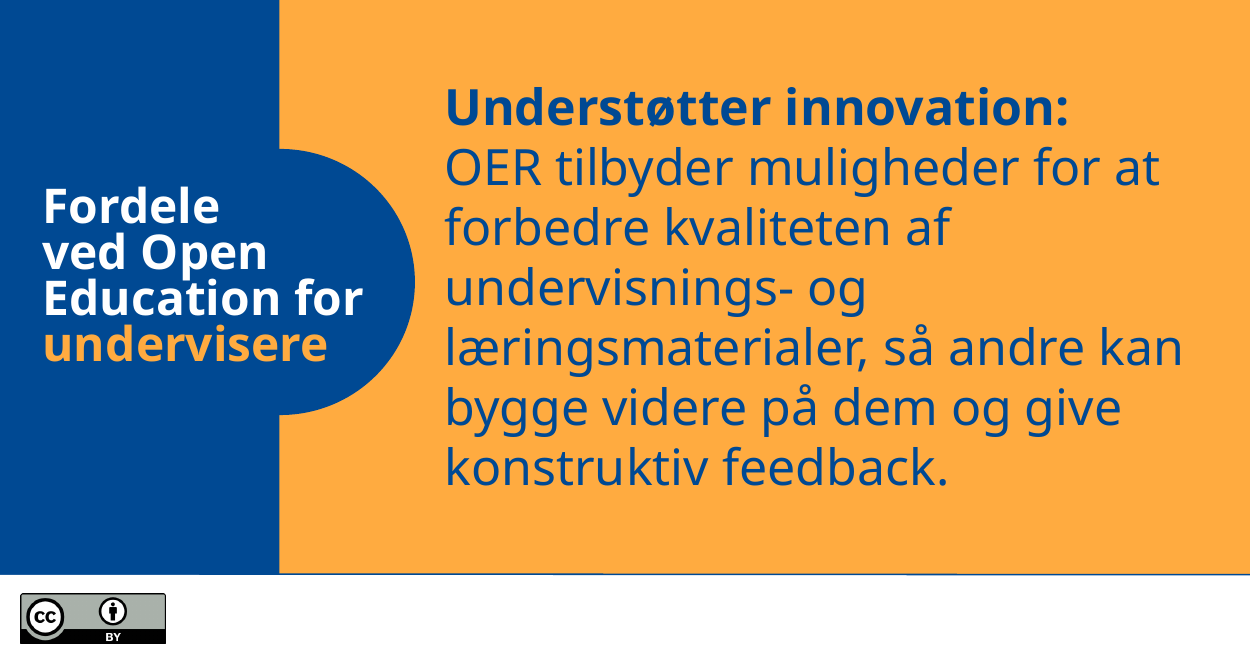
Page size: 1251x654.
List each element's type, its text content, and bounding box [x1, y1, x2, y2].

text_box Fordele ved Open Education for undervisere [27, 171, 415, 386]
picture [20, 592, 166, 645]
text_box Understøtter innovation: OER tilbyder muligheder for at forbedre kvaliteten af undervisnings- og læringsmaterialer, så andre kan bygge videre på dem og give konstruktiv feedback. [429, 60, 1250, 511]
text_box [0, 582, 1250, 654]
text_box [206, 148, 355, 171]
text_box [0, 0, 280, 573]
text_box [196, 386, 365, 416]
